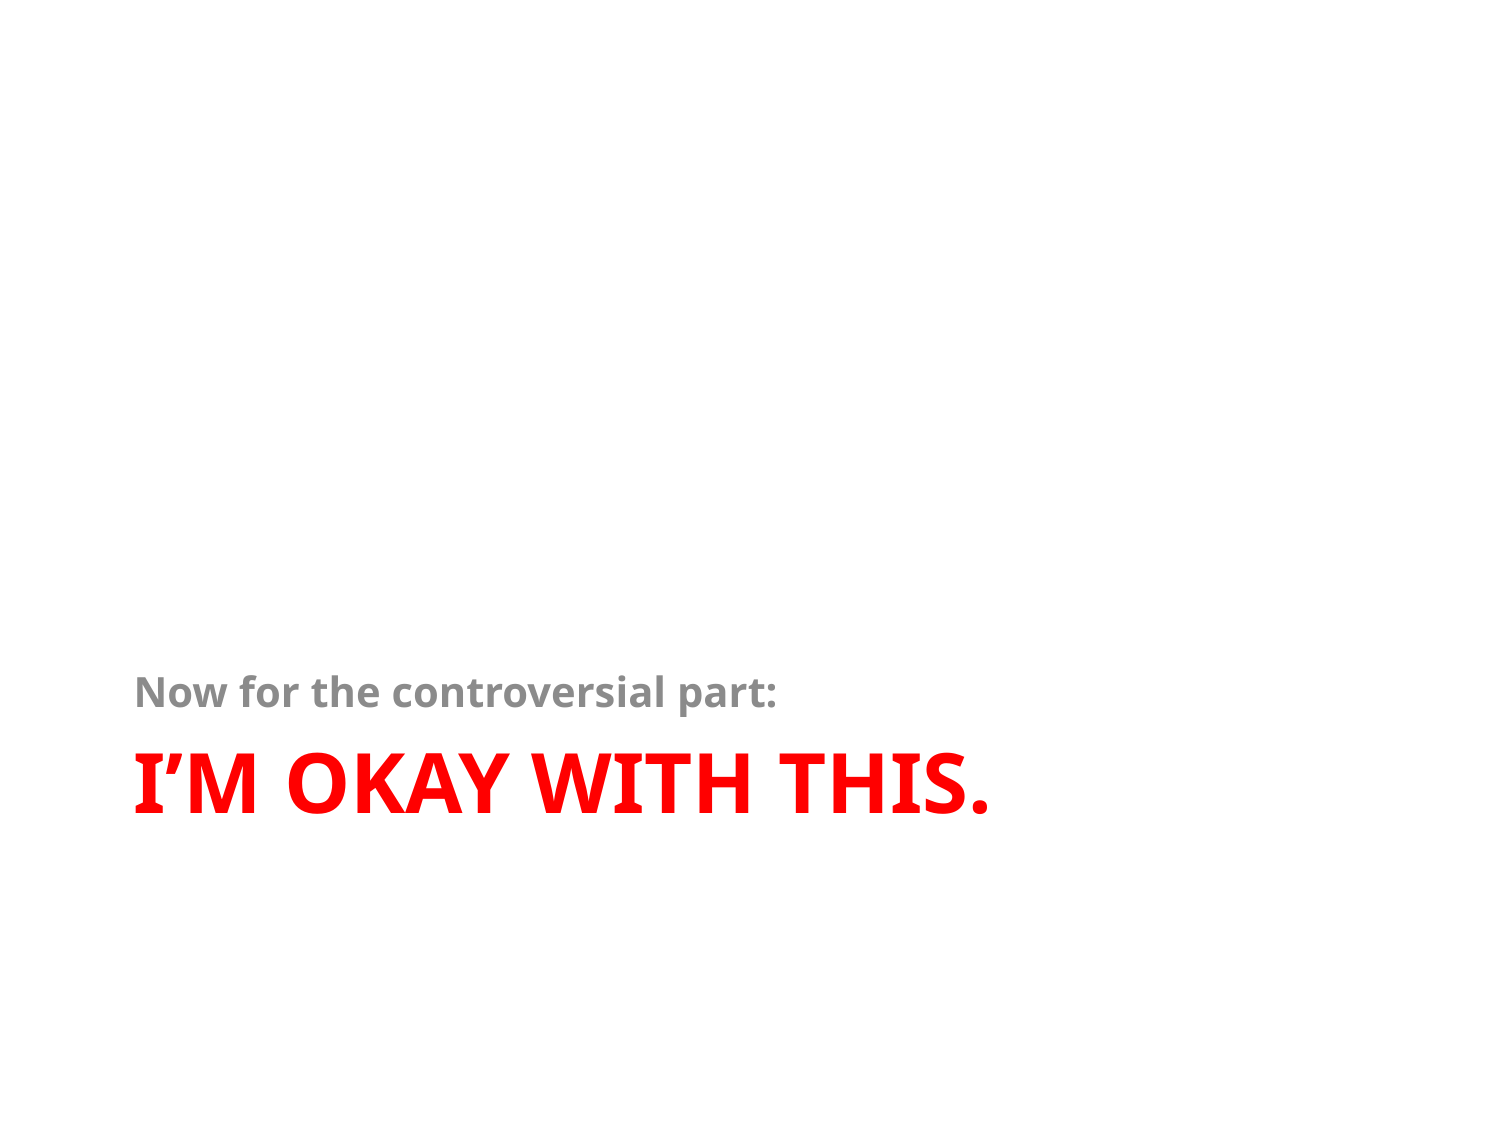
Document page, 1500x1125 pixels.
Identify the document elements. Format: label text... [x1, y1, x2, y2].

title I’m okay with this. [118, 723, 1394, 947]
list Now for the controversial part: [118, 476, 1394, 723]
